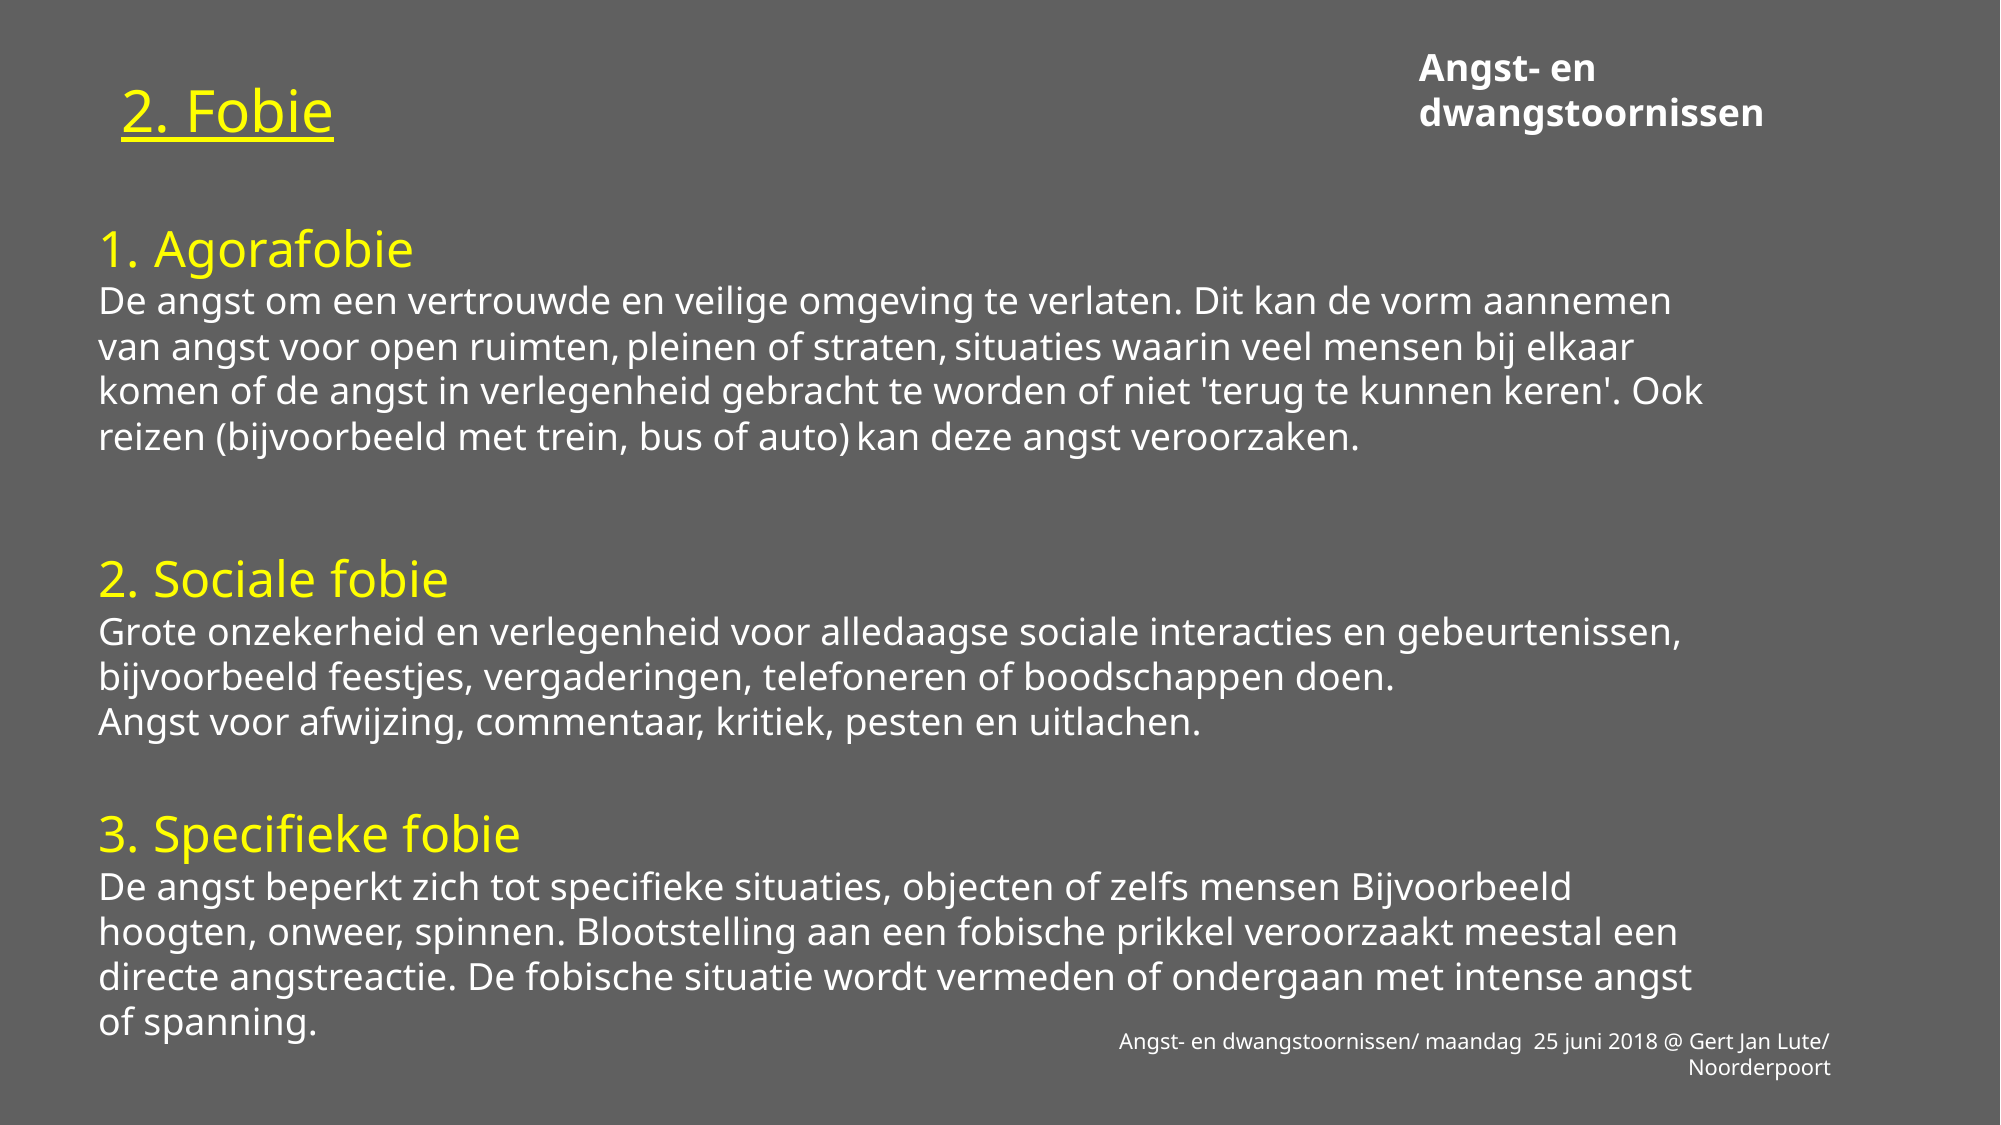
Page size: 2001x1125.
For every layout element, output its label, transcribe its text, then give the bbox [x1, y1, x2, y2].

text_box Agorafobie De angst om een vertrouwde en veilige omgeving te verlaten. Dit kan de vorm aannemen van angst voor open ruimten, pleinen of straten, situaties waarin veel mensen bij elkaar komen of de angst in verlegenheid gebracht te worden of niet 'terug te kunnen keren'. Ook reizen (bijvoorbeeld met trein, bus of auto) kan deze angst veroorzaken. 2. Sociale fobie Grote onzekerheid en verlegenheid voor alledaagse sociale interacties en gebeurtenissen, bijvoorbeeld feestjes, vergaderingen, telefoneren of boodschappen doen. Angst voor afwijzing, commentaar, kritiek, pesten en uitlachen. 3. Specifieke fobie De angst beperkt zich tot specifieke situaties, objecten of zelfs mensen Bijvoorbeeld hoogten, onweer, spinnen. Blootstelling aan een fobische prikkel veroorzaakt meestal een directe angstreactie. De fobische situatie wordt vermeden of ondergaan met intense angst of spanning. [83, 210, 1753, 1120]
footer Angst- en dwangstoornissen/ maandag 25 juni 2018 @ Gert Jan Lute/ Noorderpoort [1020, 1023, 1847, 1084]
text_box 2. Fobie [106, 67, 544, 152]
text_box Angst- en dwangstoornissen [1404, 36, 1935, 142]
